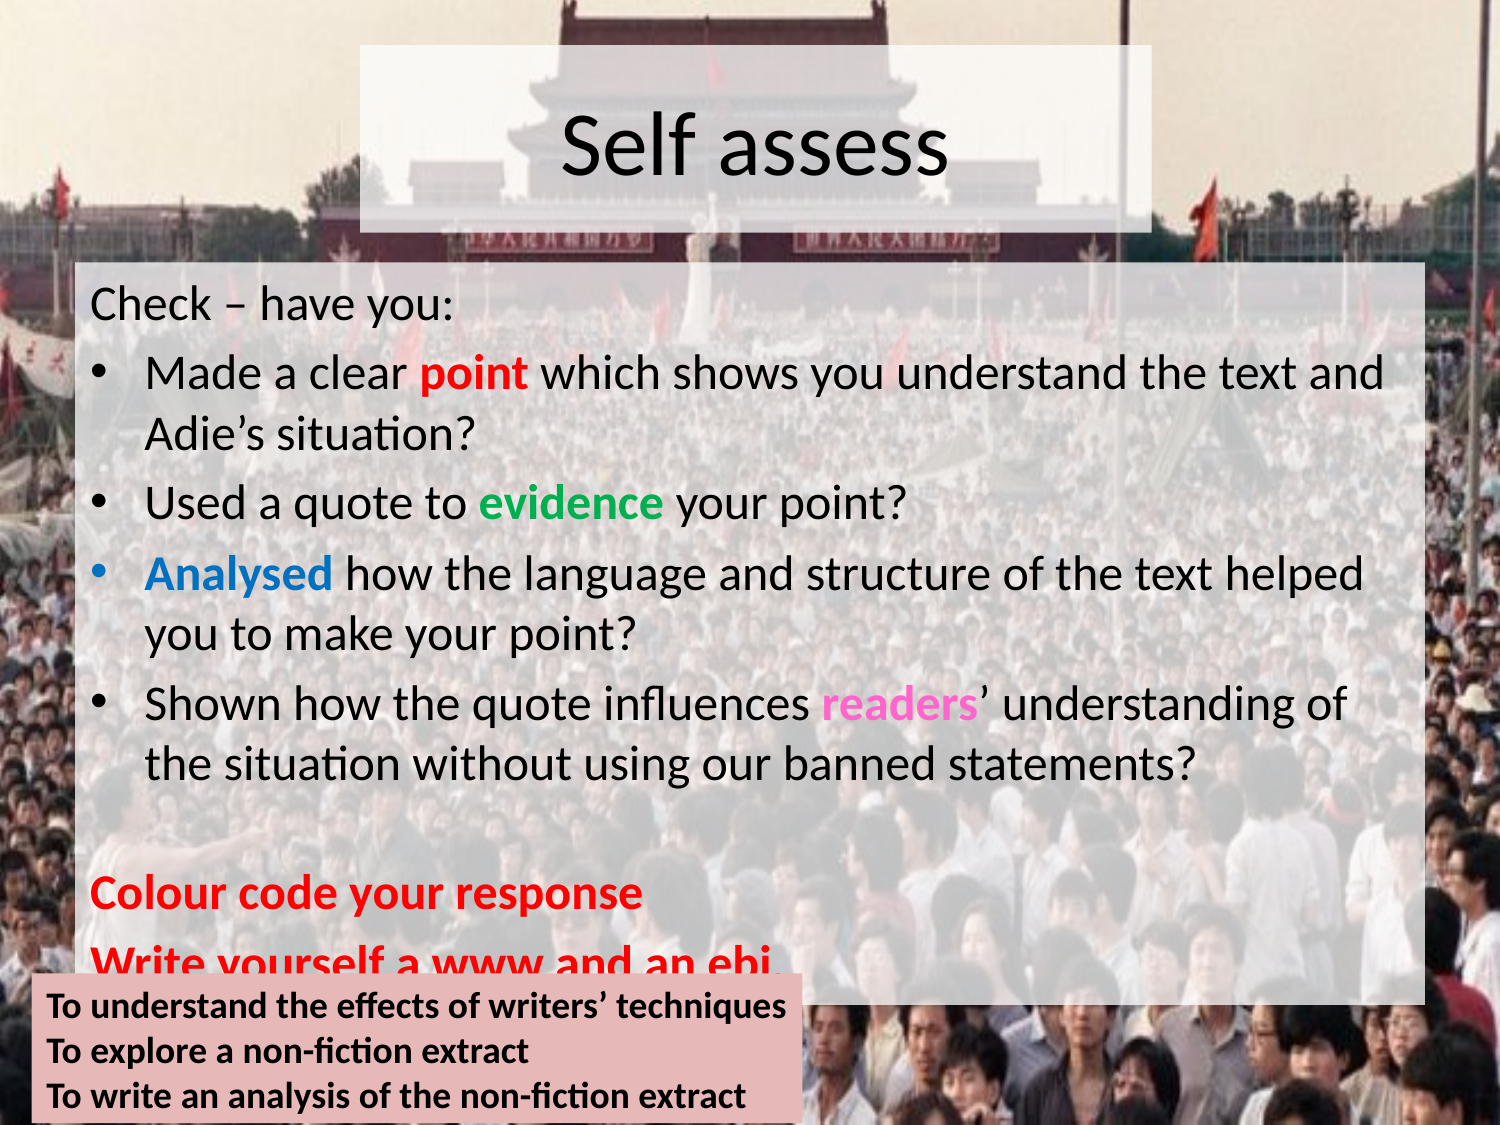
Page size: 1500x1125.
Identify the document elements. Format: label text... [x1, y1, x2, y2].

list Check – have you: Made a clear point which shows you understand the text and Adie’s situation? Used a quote to evidence your point? Analysed how the language and structure of the text helped you to make your point? Shown how the quote influences readers’ understanding of the situation without using our banned statements? Colour code your response Write yourself a www and an ebi. [75, 262, 1425, 1005]
picture [0, 0, 1500, 1125]
title Self assess [360, 45, 1152, 233]
text_box To understand the effects of writers’ techniques To explore a non-fiction extract To write an analysis of the non-fiction extract [31, 973, 803, 1124]
